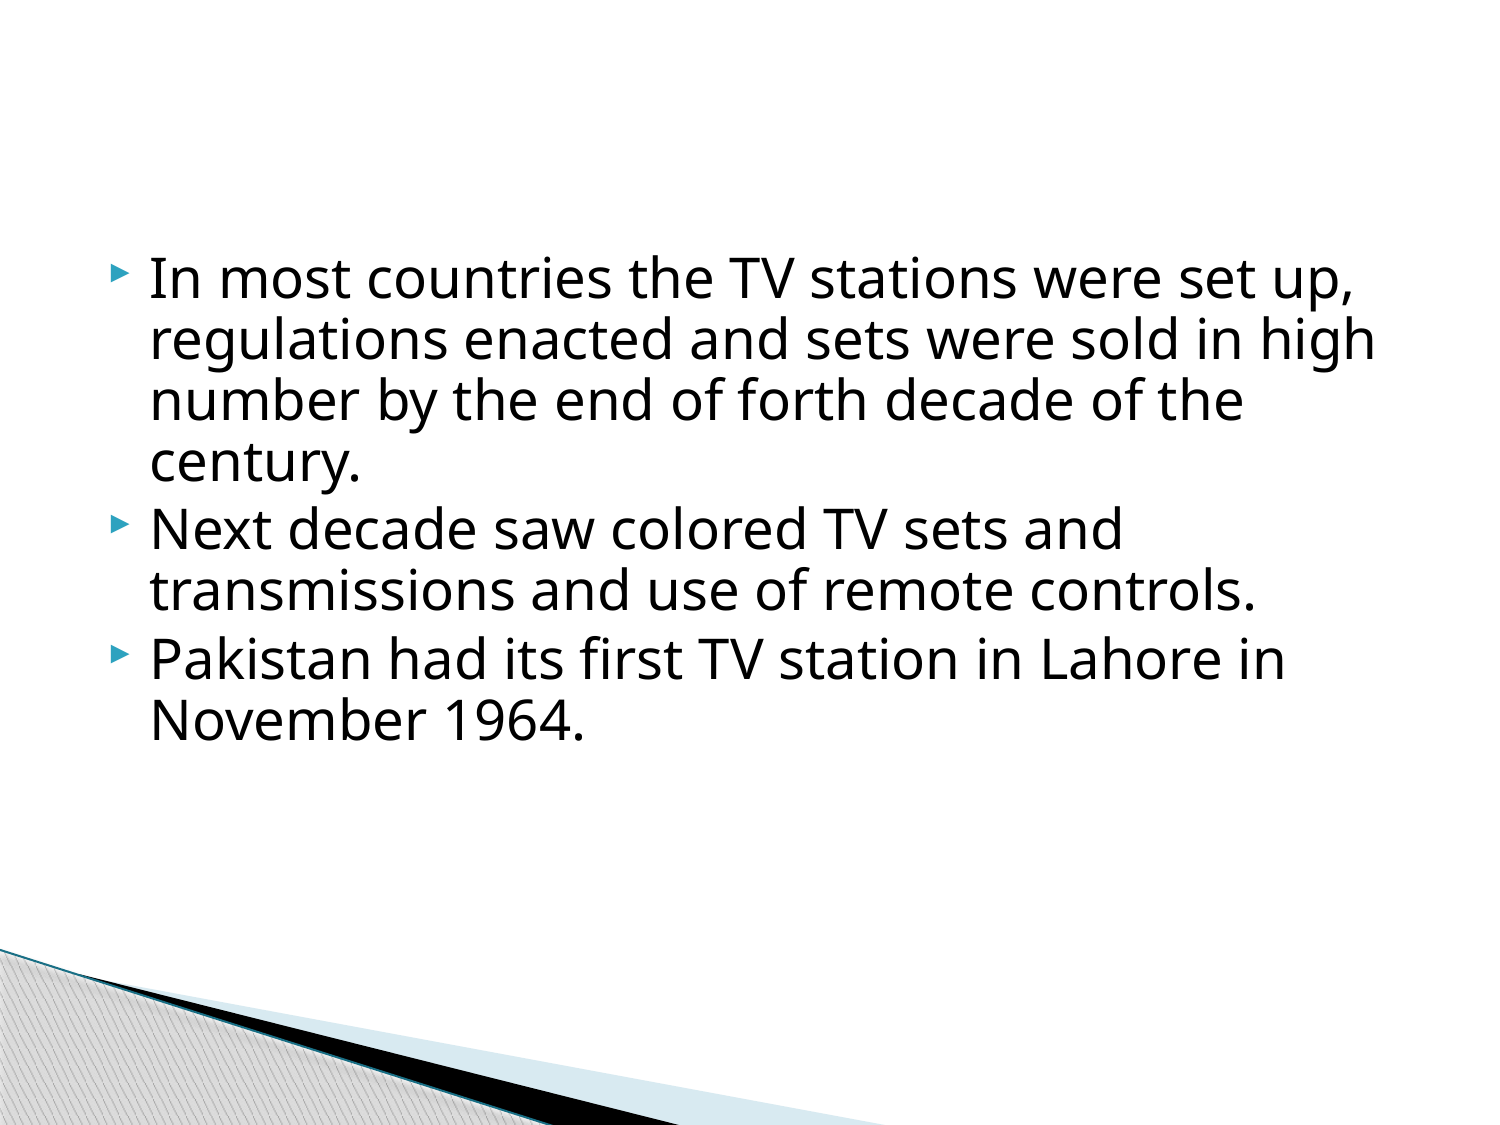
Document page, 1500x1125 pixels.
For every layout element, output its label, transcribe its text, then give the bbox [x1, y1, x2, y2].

list In most countries the TV stations were set up, regulations enacted and sets were sold in high number by the end of forth decade of the century. Next decade saw colored TV sets and transmissions and use of remote controls. Pakistan had its first TV station in Lahore in November 1964. [75, 243, 1425, 986]
